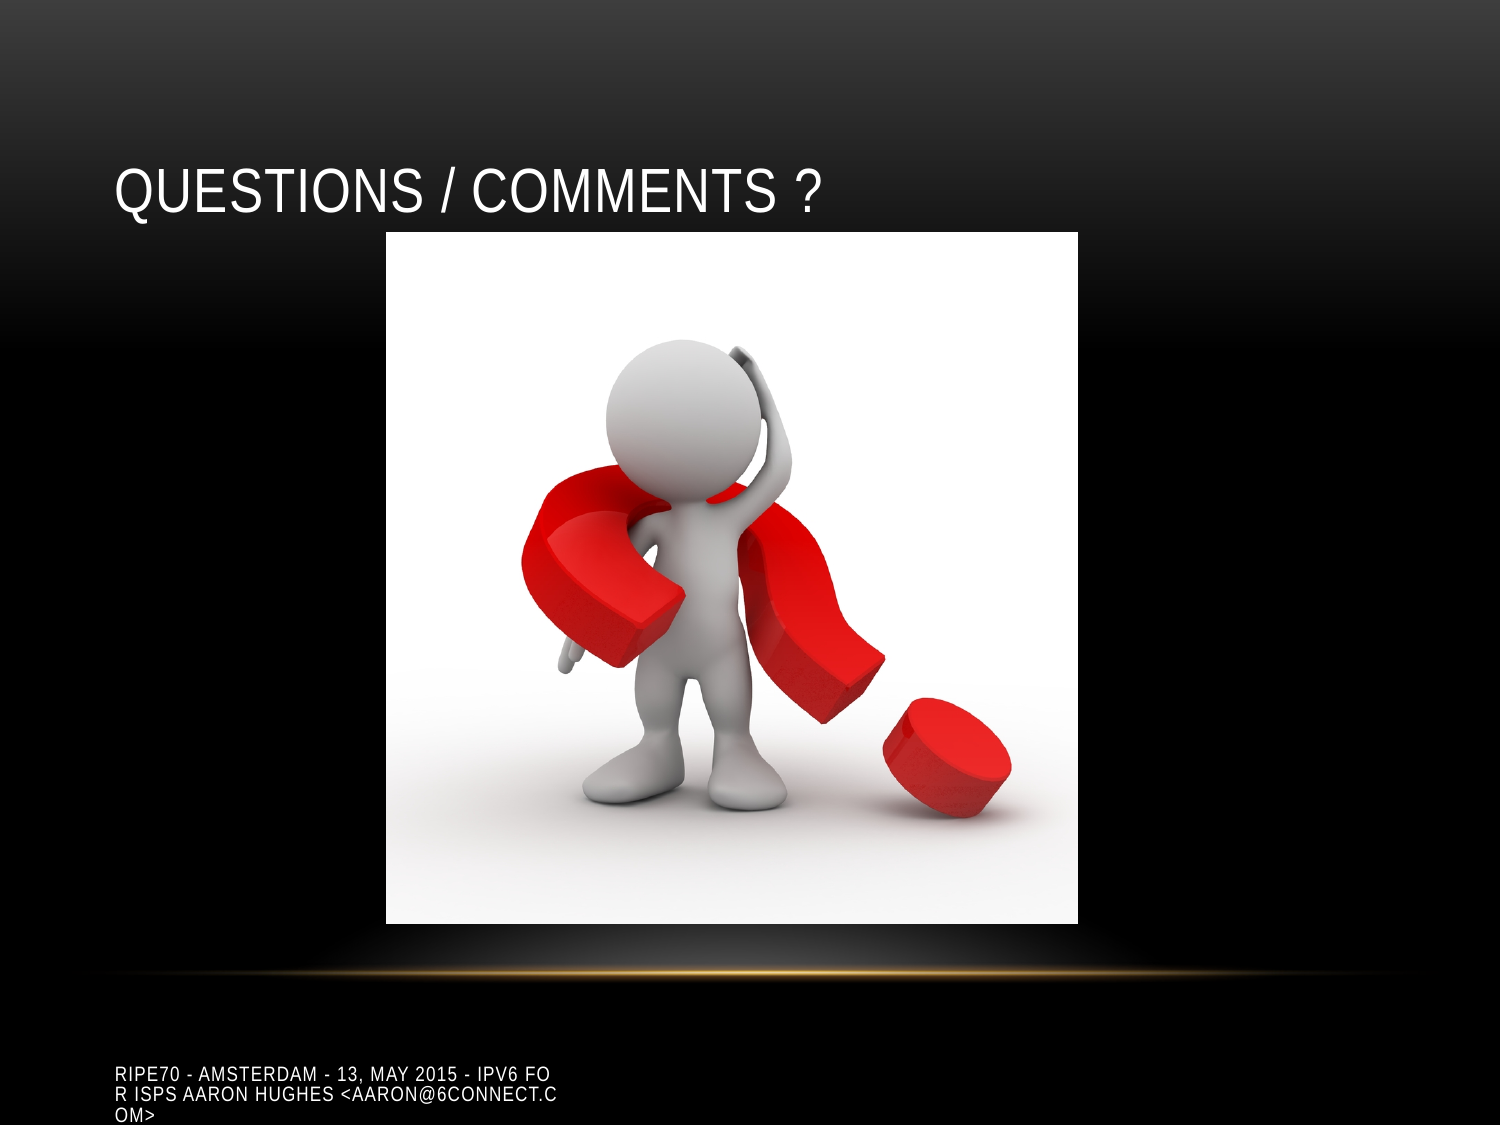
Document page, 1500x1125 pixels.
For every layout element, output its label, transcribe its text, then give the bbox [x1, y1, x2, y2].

picture [0, 0, 1500, 1125]
footer RIPE70 - Amsterdam - 13, May 2015 - IPv6 for ISPs Aaron Hughes <aaron@6connect.com> [99, 1042, 575, 1103]
title Questions / comments ? [99, 45, 1400, 233]
